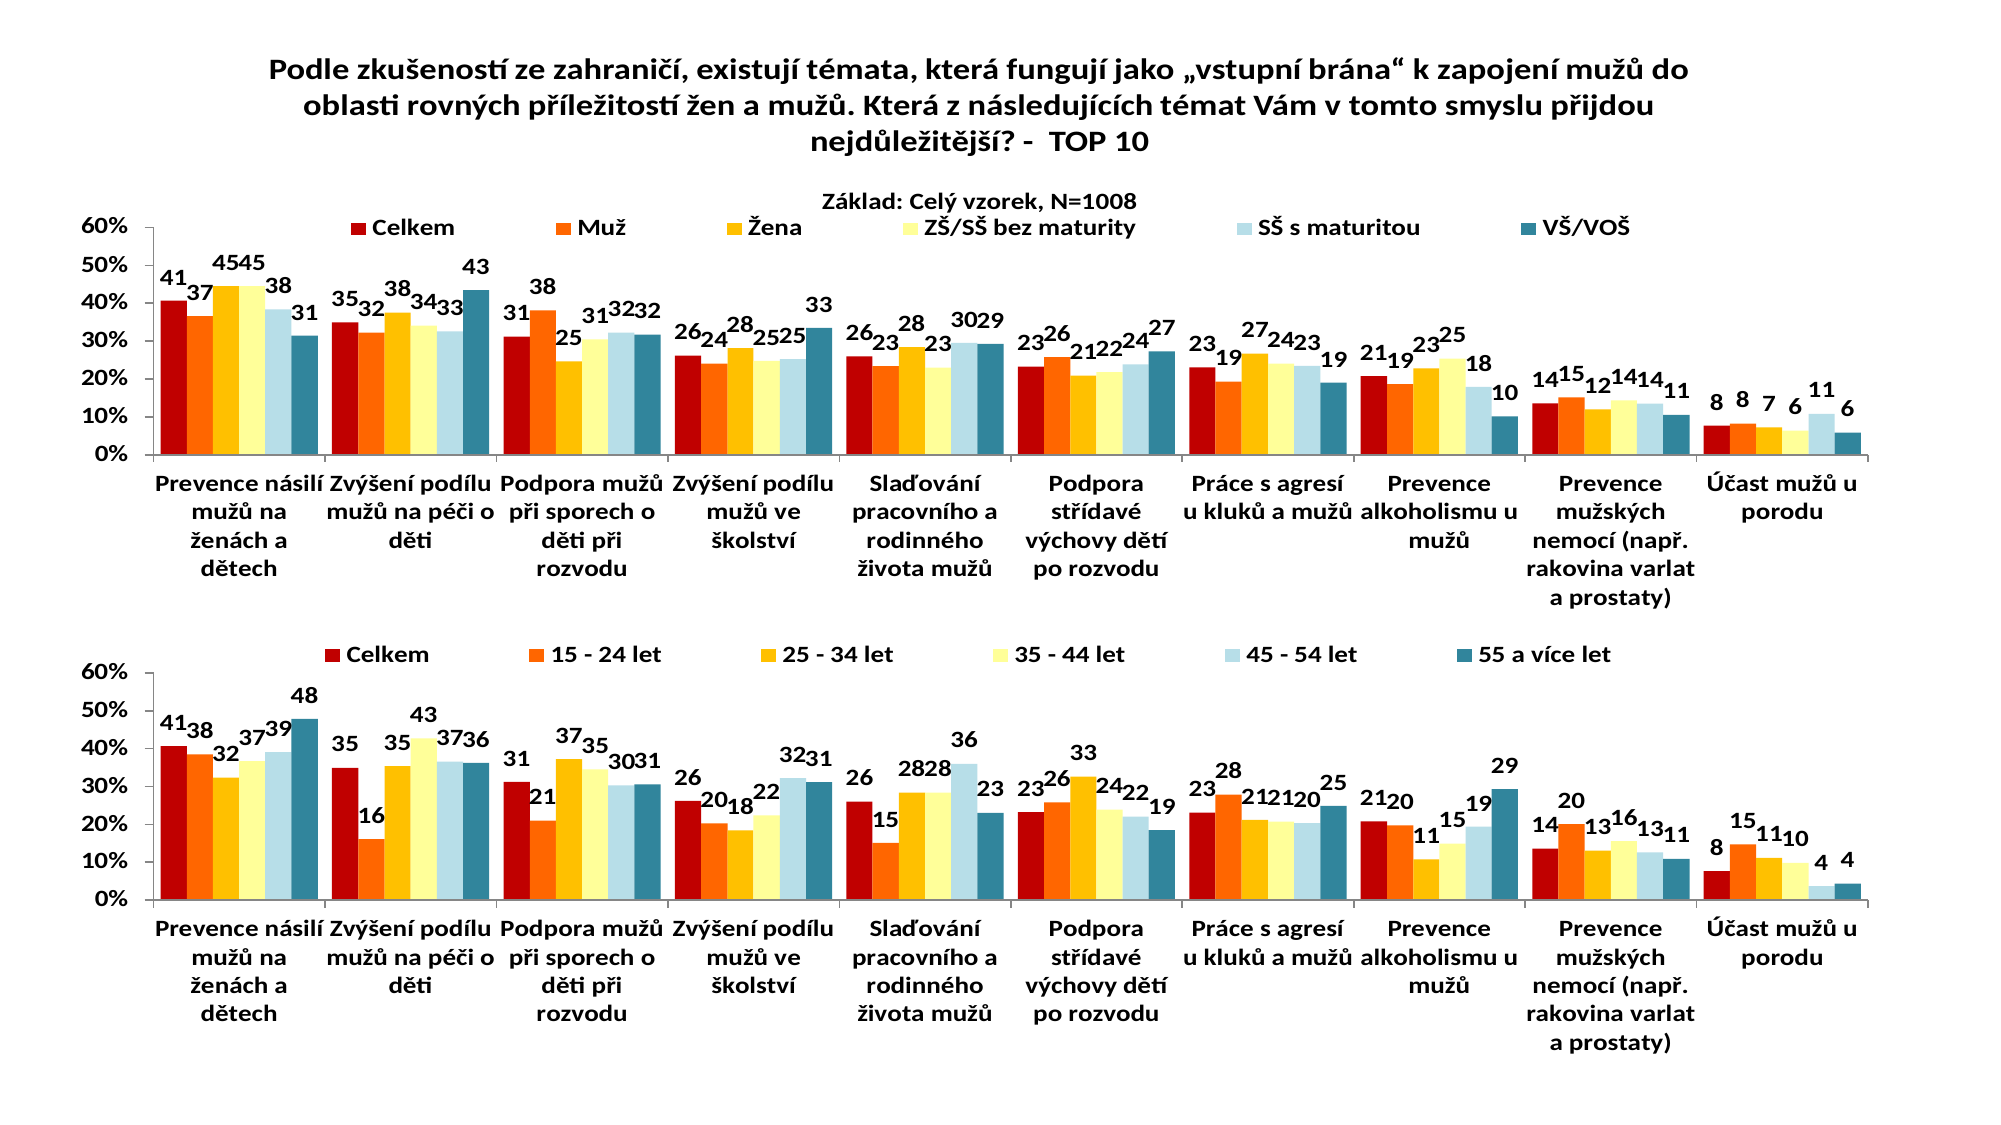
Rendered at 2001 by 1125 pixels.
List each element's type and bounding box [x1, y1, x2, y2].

text_box [77, 49, 1883, 1055]
